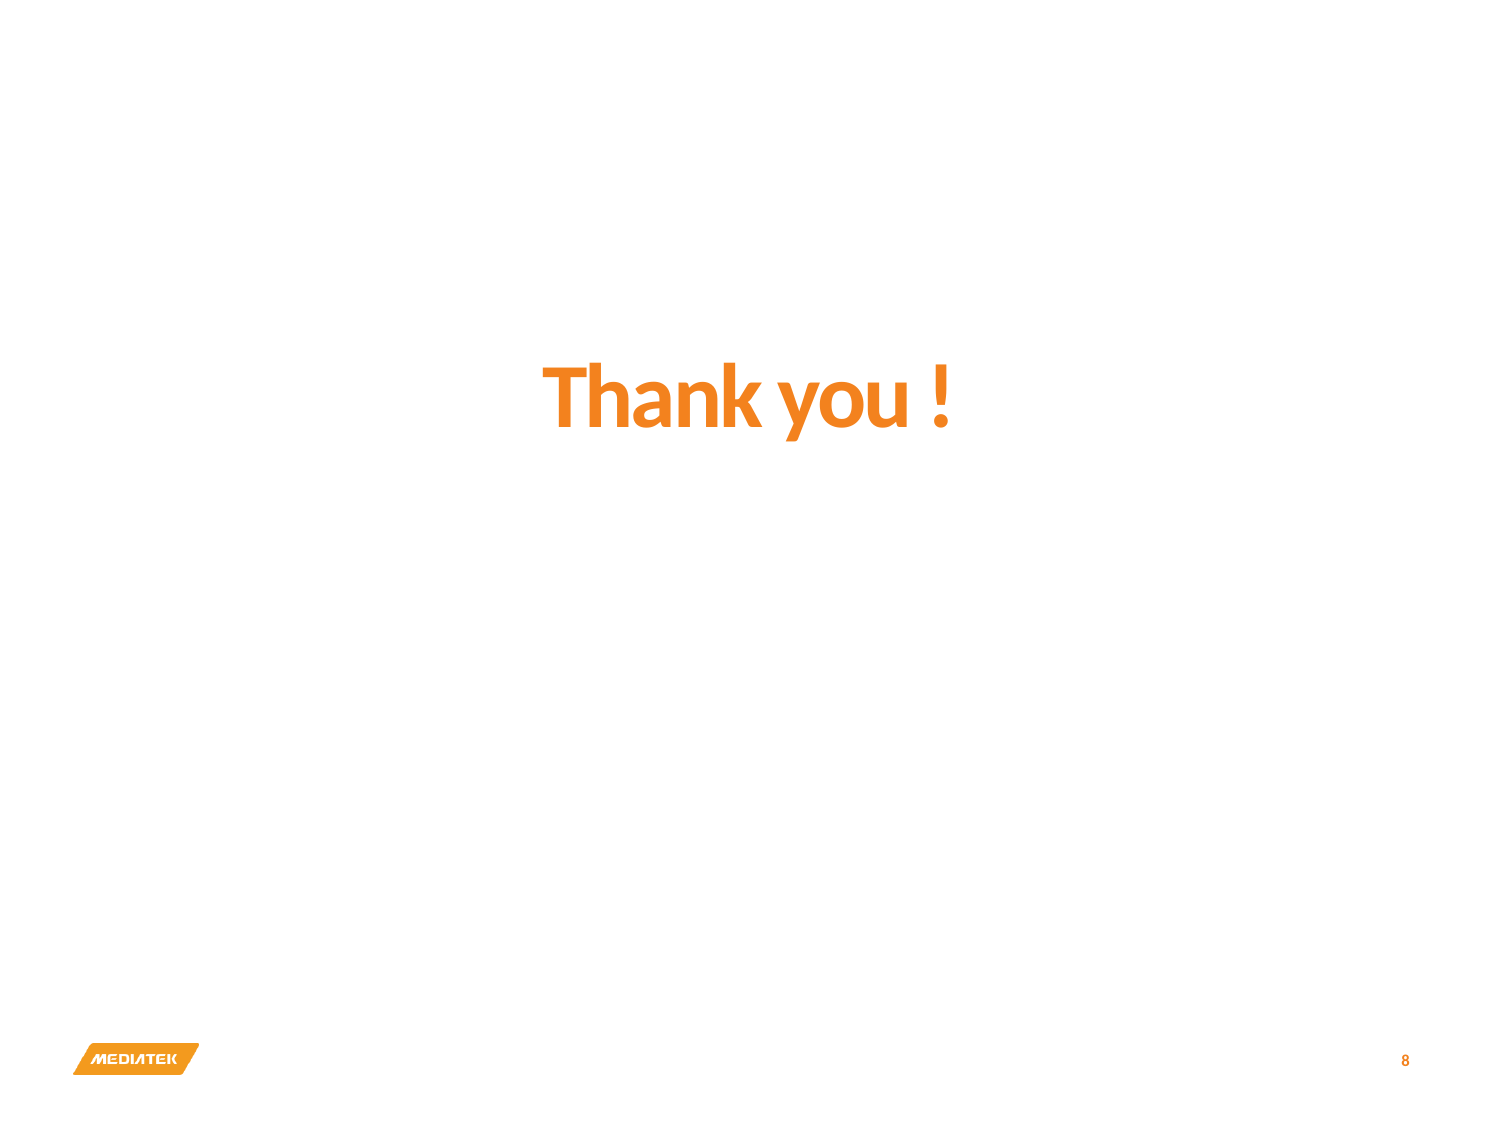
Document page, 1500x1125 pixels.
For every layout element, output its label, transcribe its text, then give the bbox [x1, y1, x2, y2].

slide_number 8 [1251, 1029, 1425, 1090]
title Thank you ! [112, 349, 1388, 797]
picture [73, 1043, 199, 1075]
